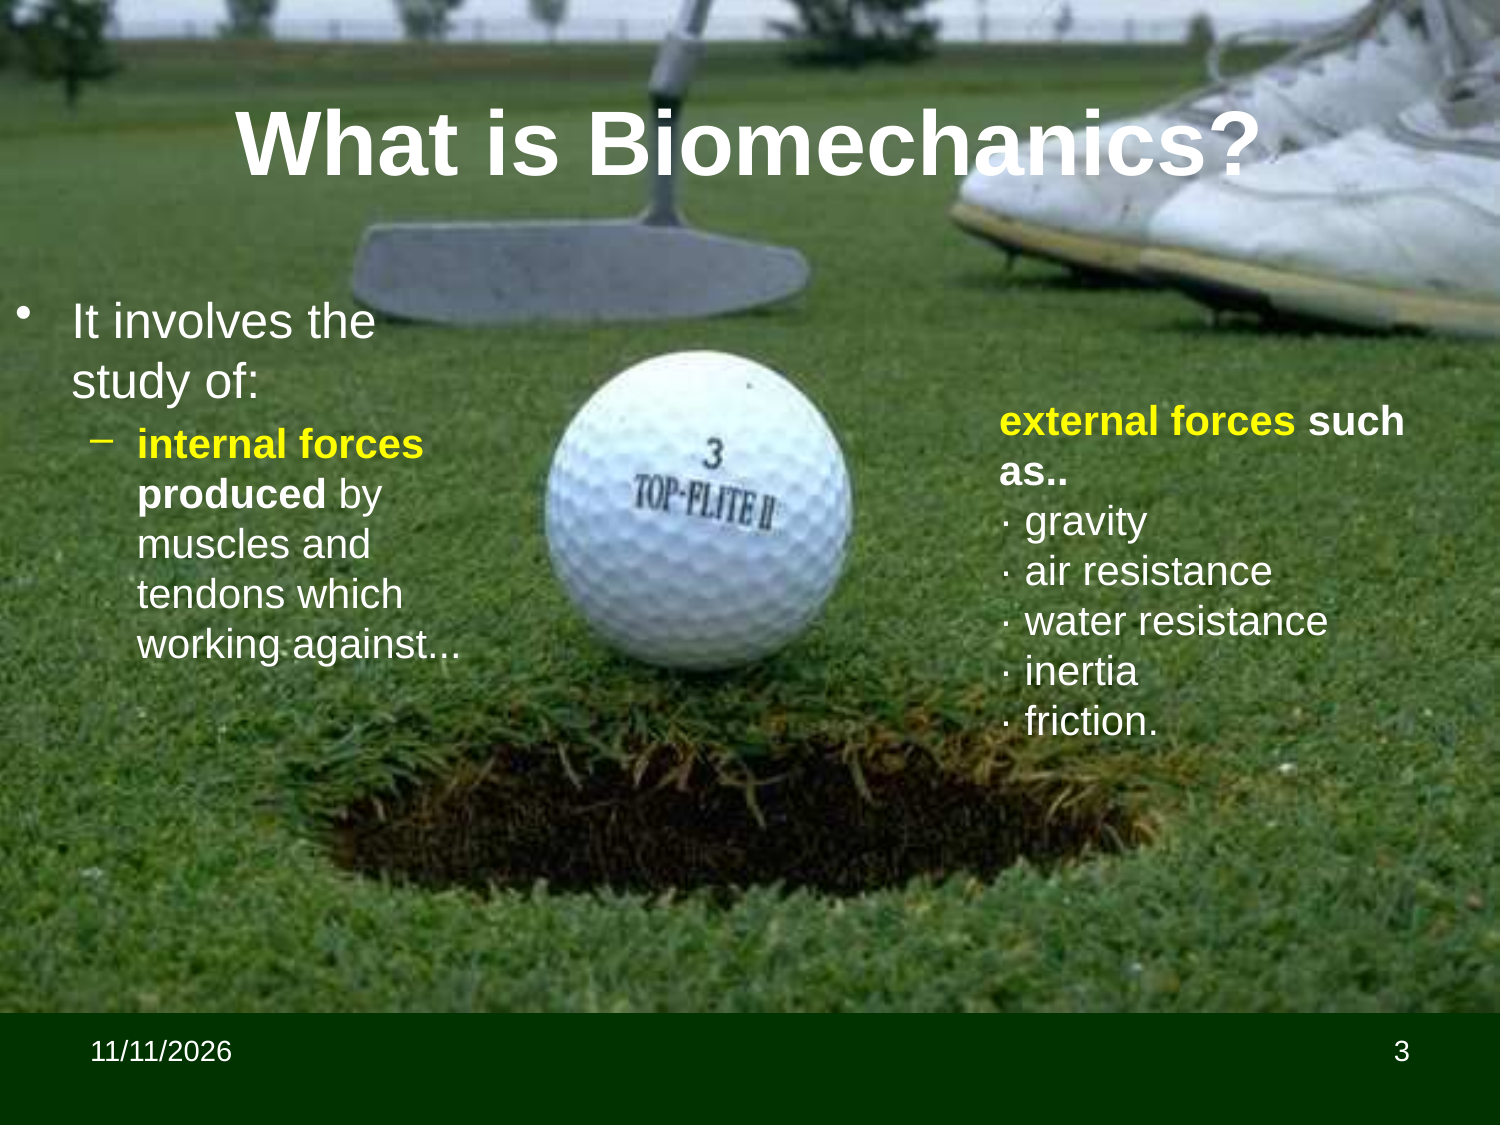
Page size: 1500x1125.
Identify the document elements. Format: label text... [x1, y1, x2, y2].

slide_number 3 [1074, 1024, 1426, 1103]
picture [0, 0, 1500, 1013]
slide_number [74, 1024, 426, 1103]
list It involves the study of: internal forces produced by muscles and tendons which working against... [0, 280, 512, 805]
text_box external forces such as.. · gravity · air resistance · water resistance · inertia · friction. [984, 386, 1457, 802]
title What is Biomechanics? [74, 44, 1426, 233]
